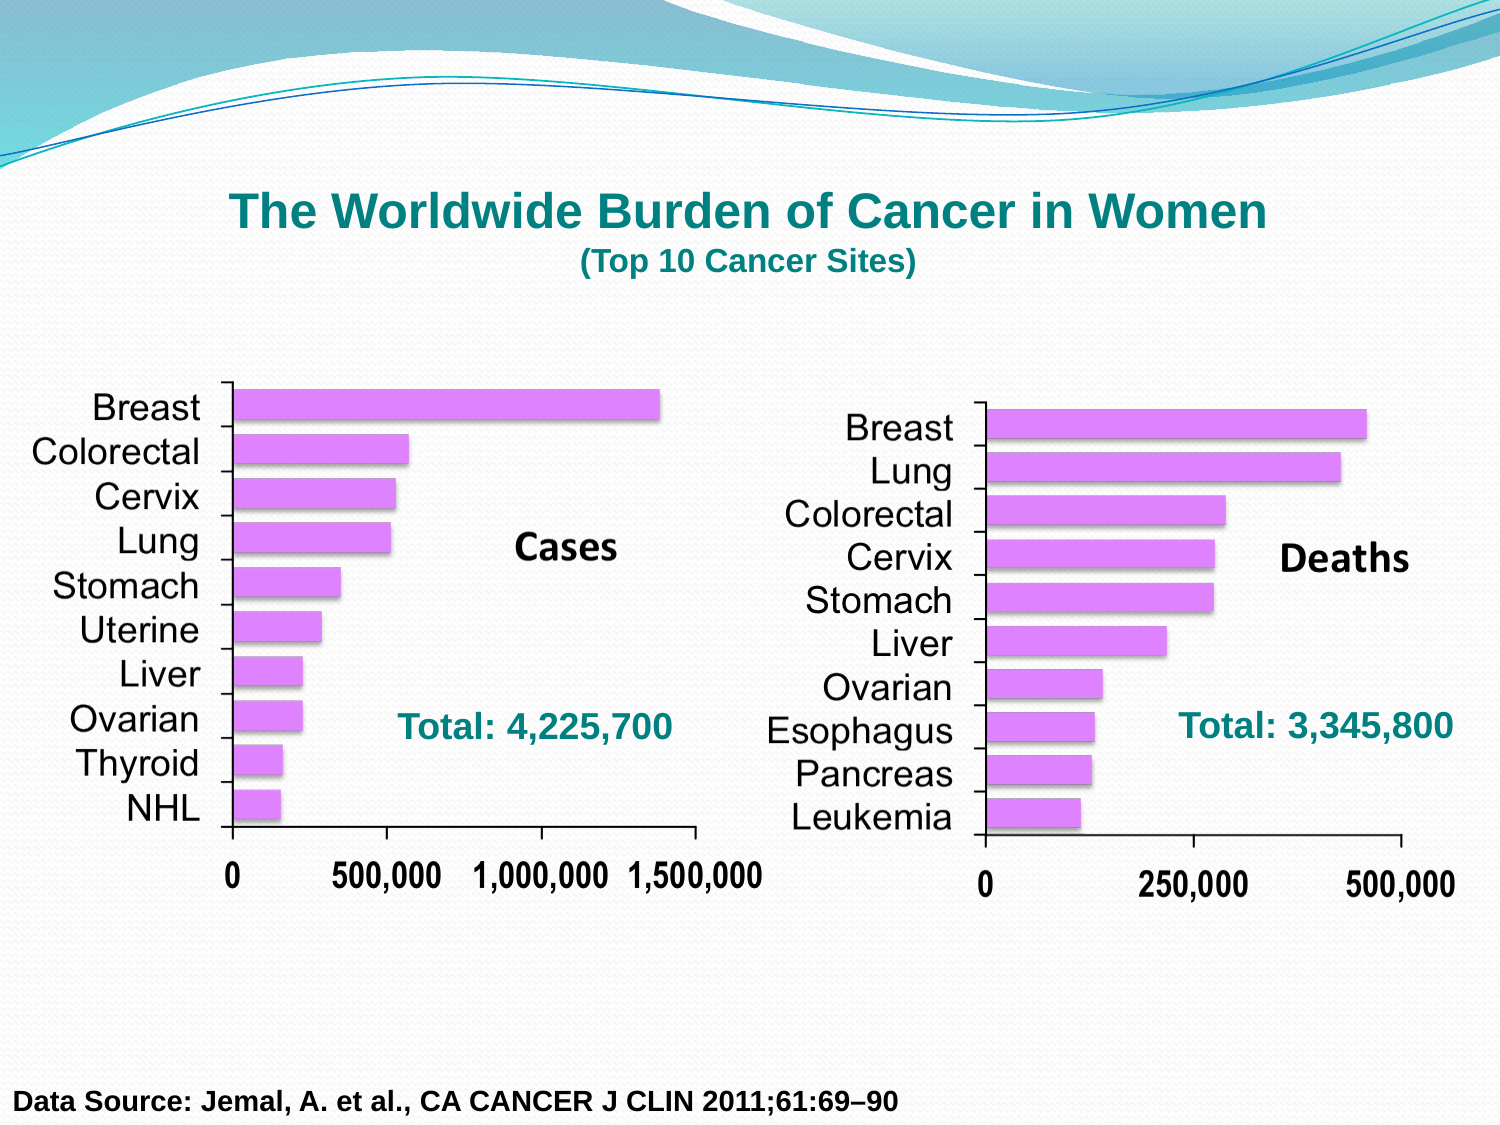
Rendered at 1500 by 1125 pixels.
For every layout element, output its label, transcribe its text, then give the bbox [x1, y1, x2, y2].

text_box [736, 257, 1481, 952]
text_box The Worldwide Burden of Cancer in Women (Top 10 Cancer Sites) [0, 163, 1498, 294]
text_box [12, 279, 729, 908]
text_box Data Source: Jemal, A. et al., CA CANCER J CLIN 2011;61:69–90 [0, 1074, 923, 1125]
